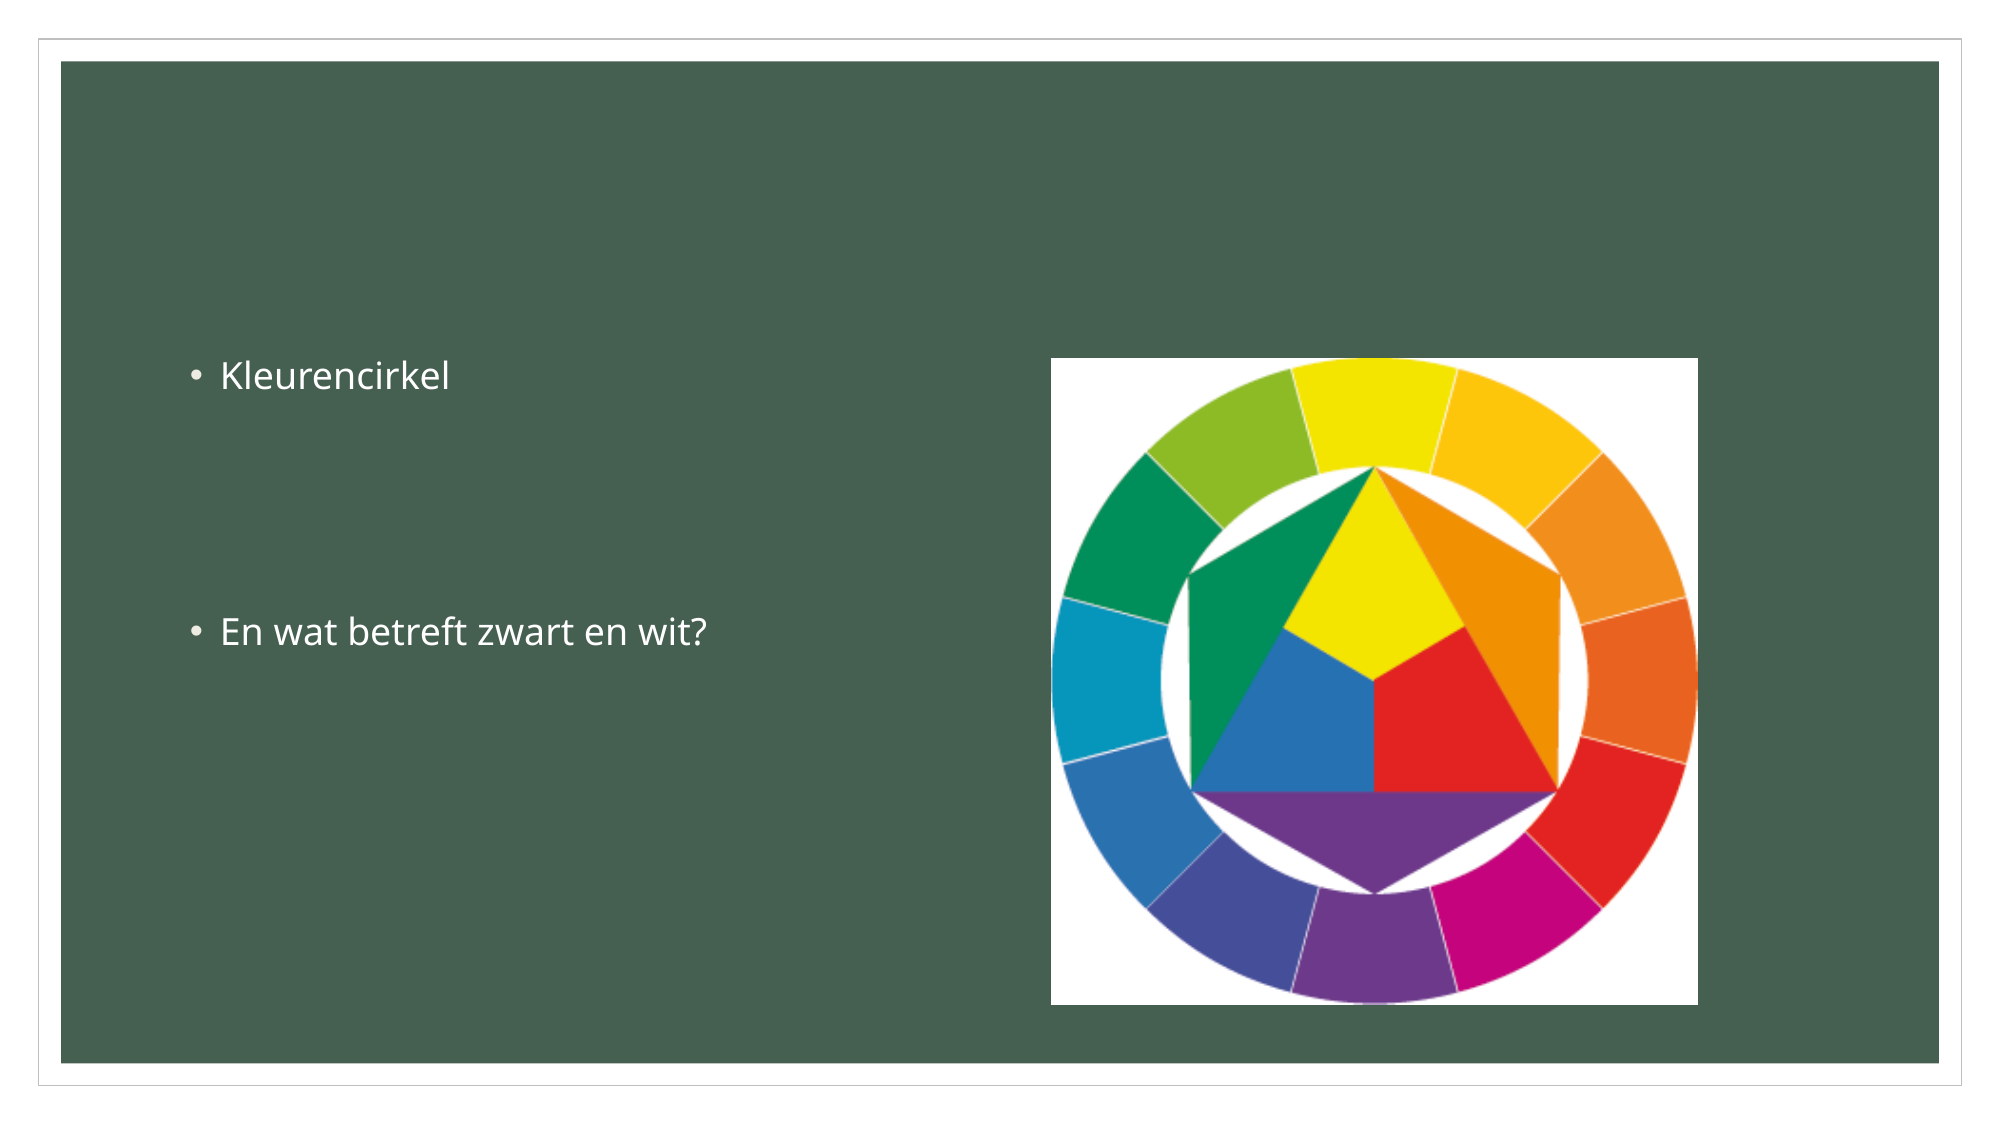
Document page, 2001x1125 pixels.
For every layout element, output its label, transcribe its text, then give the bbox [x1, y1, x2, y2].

picture [1051, 358, 1698, 1005]
list Kleurencirkel En wat betreft zwart en wit? [174, 345, 1825, 990]
